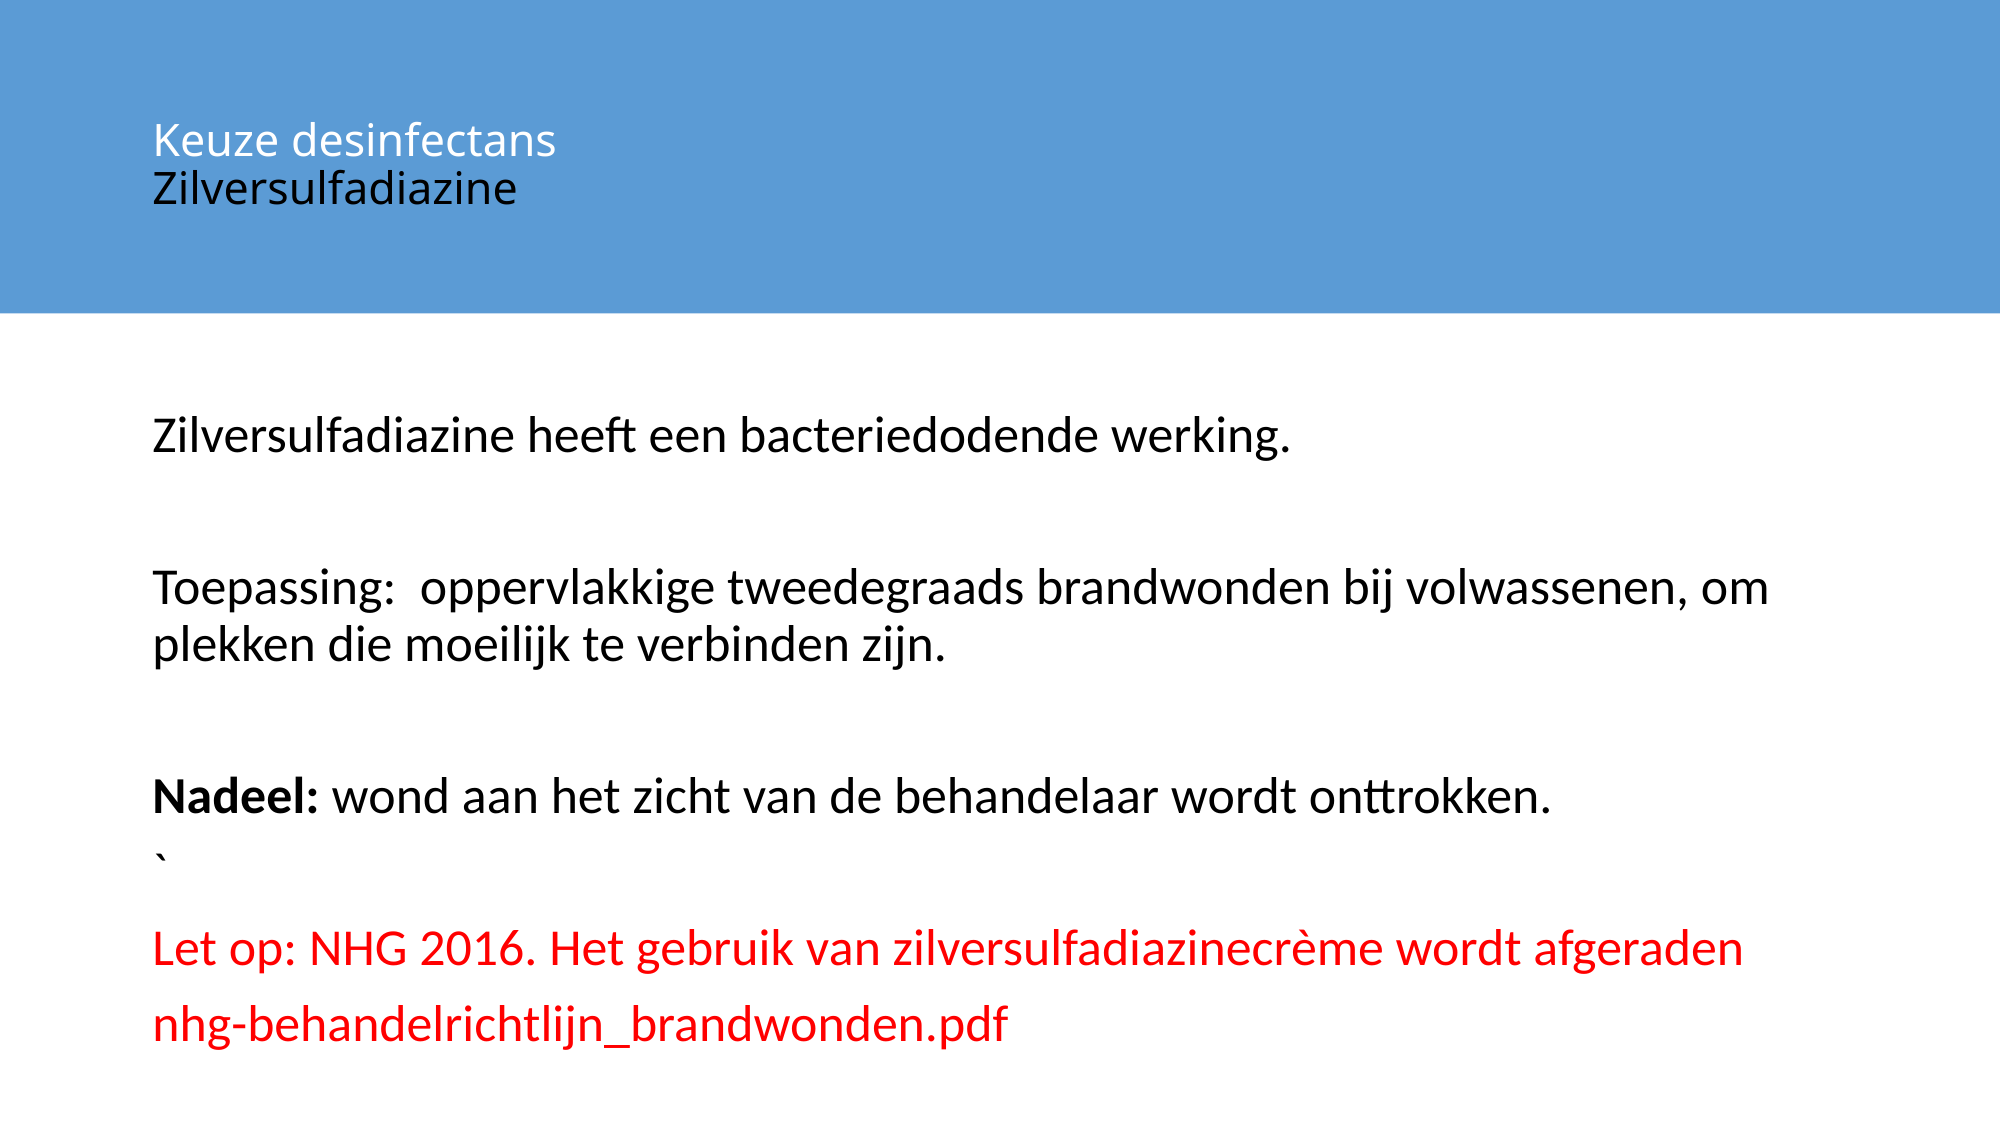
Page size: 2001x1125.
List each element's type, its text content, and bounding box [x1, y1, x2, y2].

text_box [0, 0, 2000, 314]
title Keuze desinfectans Zilversulfadiazine [137, 59, 1863, 278]
list Zilversulfadiazine heeft een bacteriedodende werking. Toepassing: oppervlakkige tweedegraads brandwonden bij volwassenen, om plekken die moeilijk te verbinden zijn. Nadeel: wond aan het zicht van de behandelaar wordt onttrokken. ` Let op: NHG 2016. Het gebruik van zilversulfadiazinecrème wordt afgeraden nhg-behandelrichtlijn_brandwonden.pdf [137, 399, 1863, 1066]
